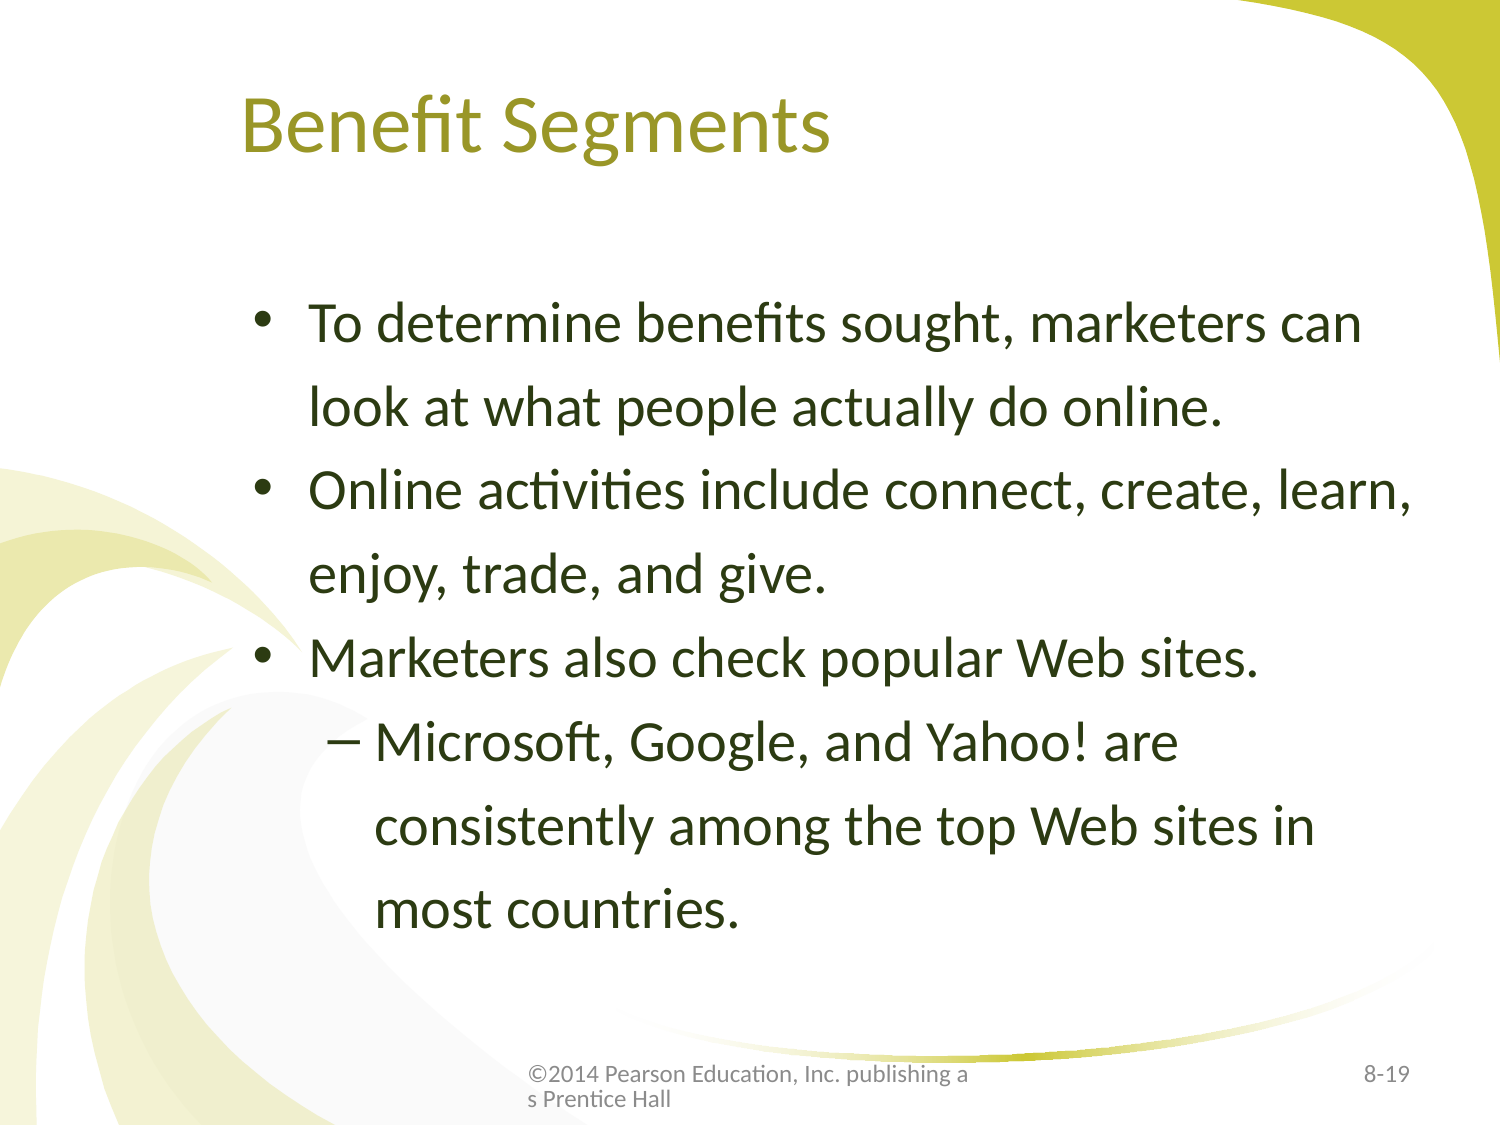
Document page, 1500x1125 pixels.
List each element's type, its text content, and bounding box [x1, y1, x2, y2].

title Benefit Segments [225, 37, 1438, 200]
slide_number 8-19 [1074, 1042, 1425, 1103]
footer ©2014 Pearson Education, Inc. publishing as Prentice Hall [512, 1042, 988, 1103]
list To determine benefits sought, marketers can look at what people actually do online. Online activities include connect, create, learn, enjoy, trade, and give. Marketers also check popular Web sites. Microsoft, Google, and Yahoo! are consistently among the top Web sites in most countries. [237, 262, 1438, 1000]
